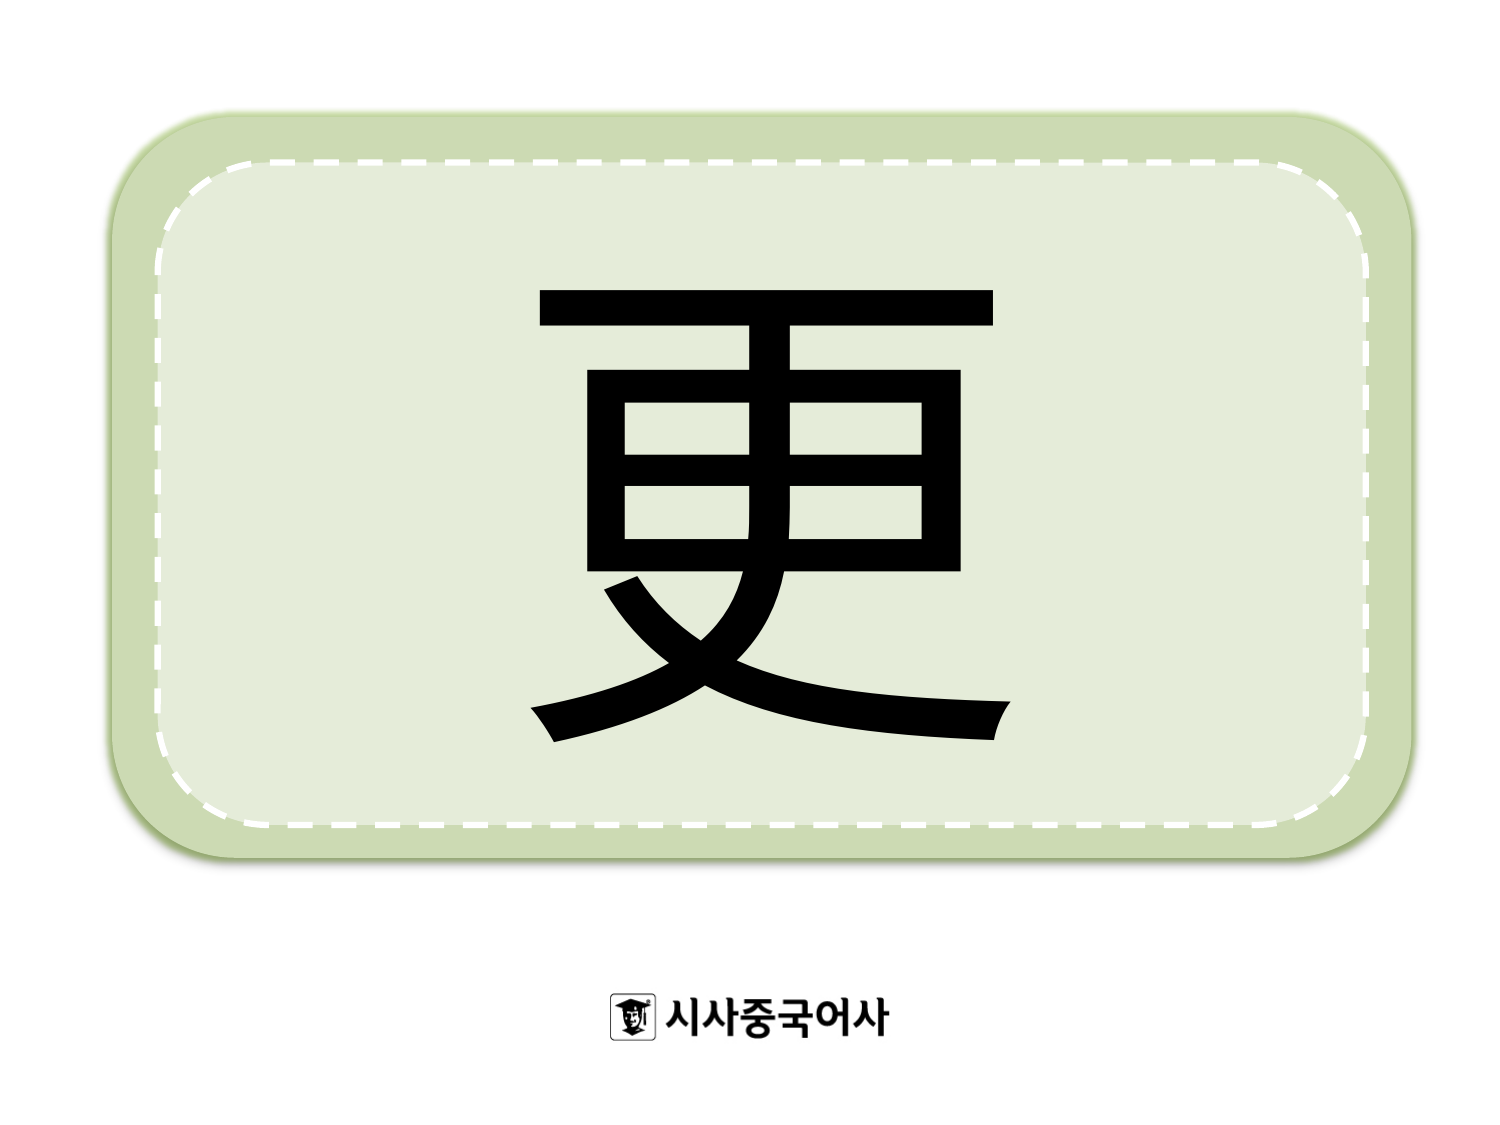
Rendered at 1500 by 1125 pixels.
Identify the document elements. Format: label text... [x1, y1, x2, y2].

text_box 更 [162, 160, 1371, 824]
picture [602, 987, 898, 1047]
